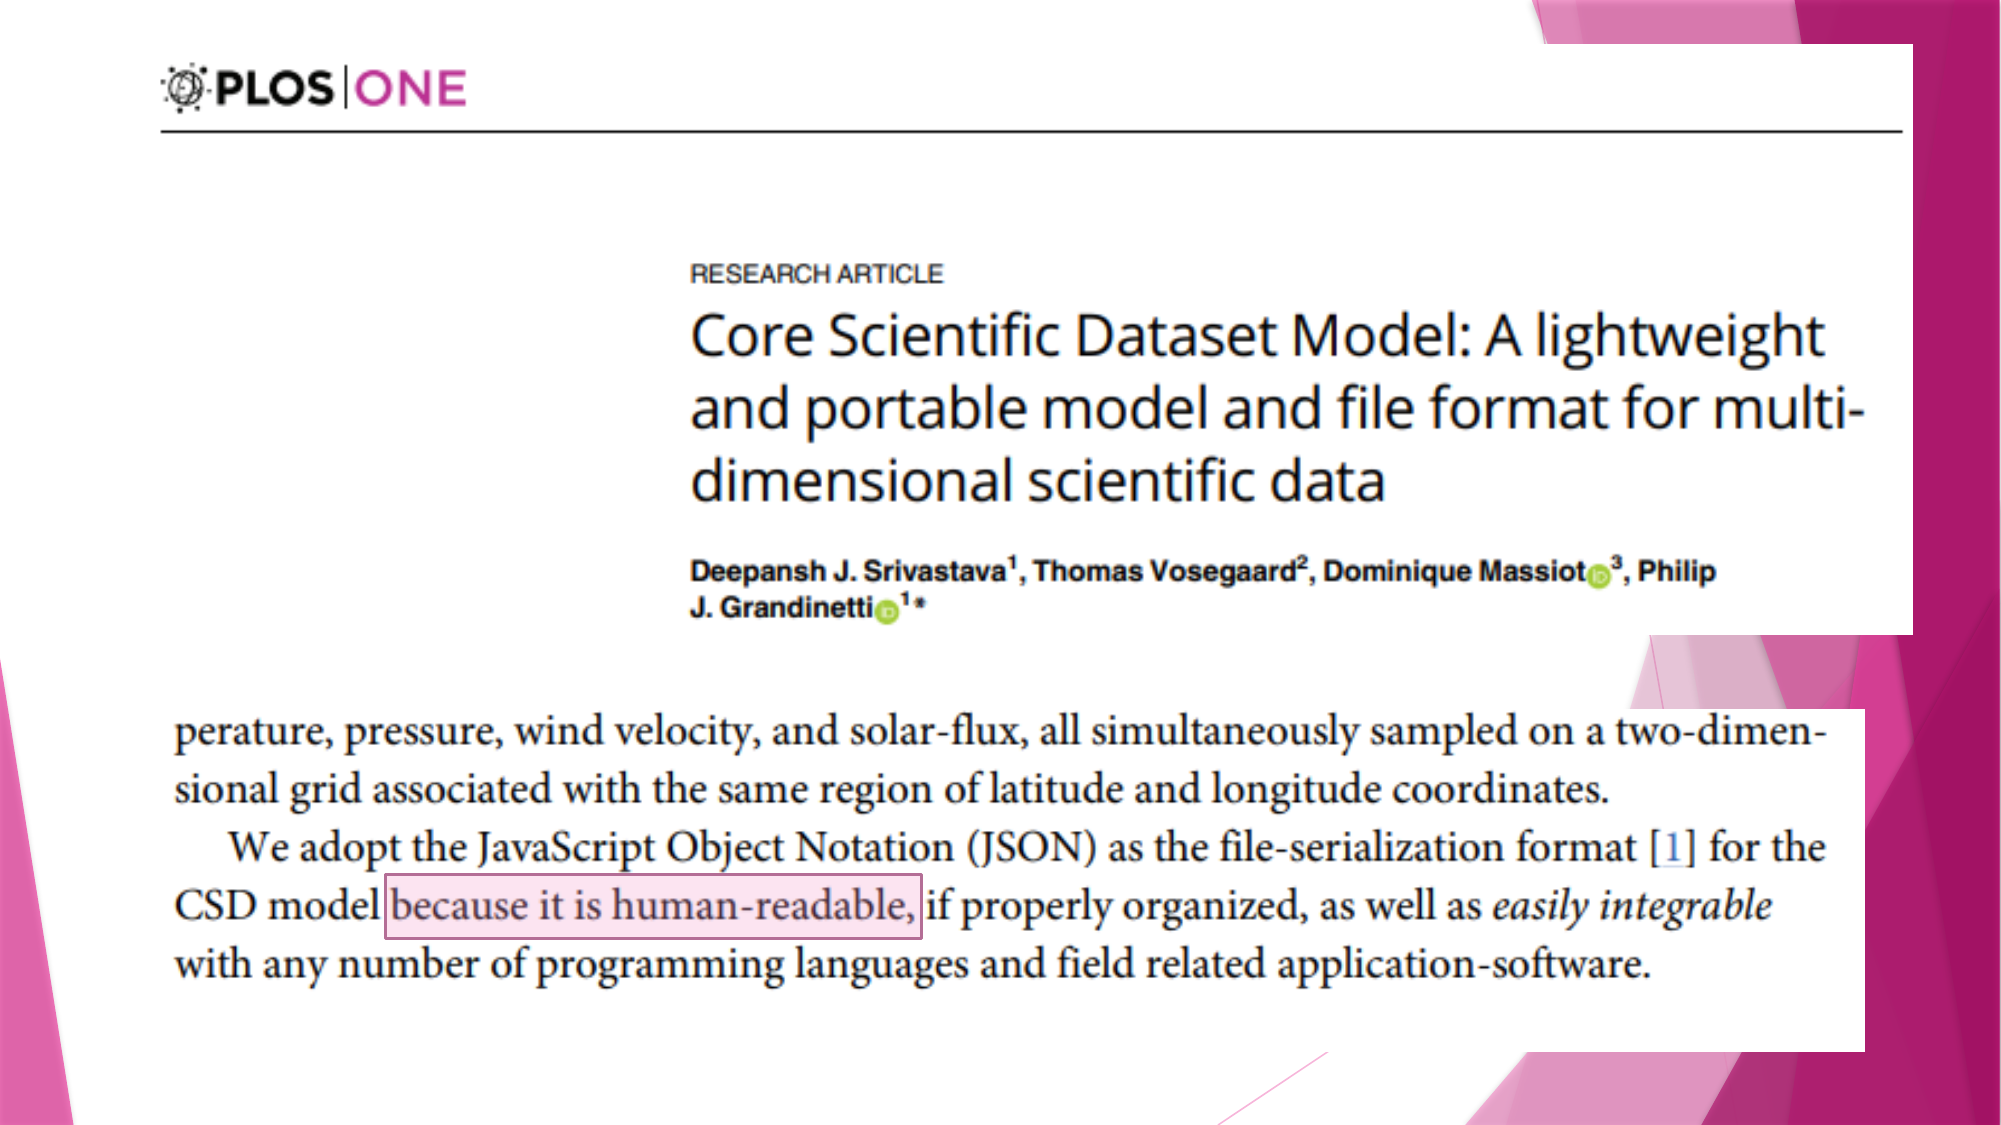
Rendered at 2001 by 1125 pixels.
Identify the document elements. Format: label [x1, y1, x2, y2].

list [146, 44, 1914, 636]
picture [112, 709, 1865, 1053]
